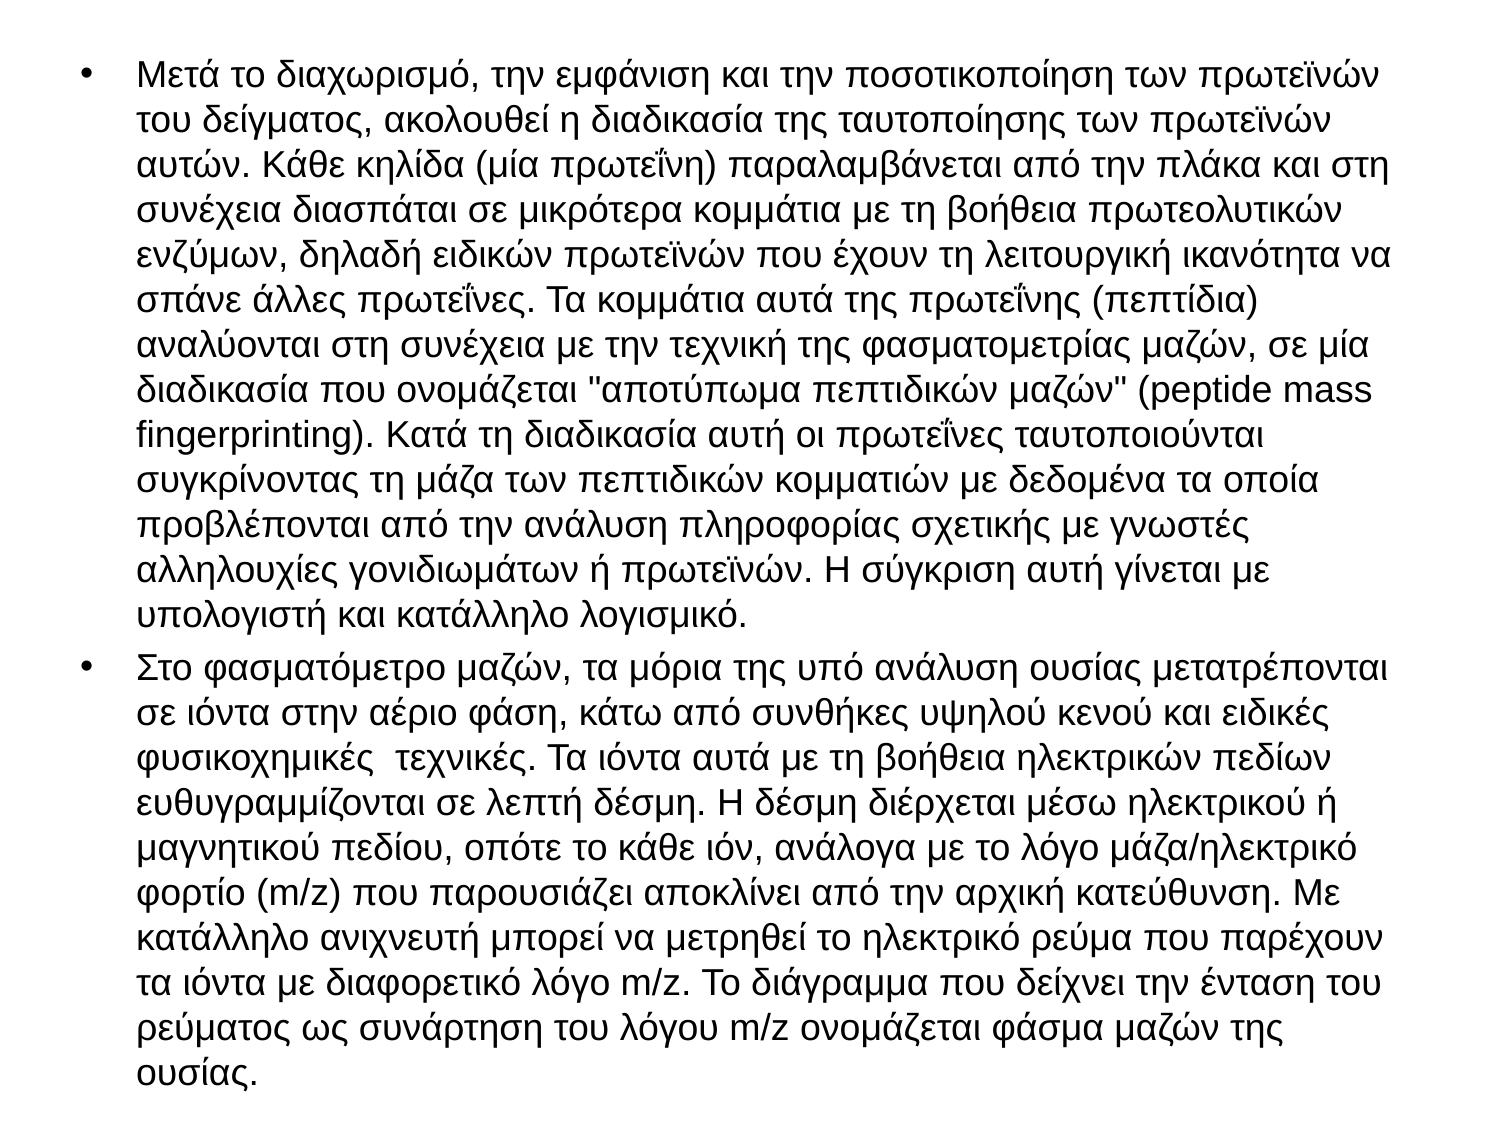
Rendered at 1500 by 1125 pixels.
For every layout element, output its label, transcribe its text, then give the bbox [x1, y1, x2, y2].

list Μετά το διαχωρισμό, την εμφάνιση και την ποσοτικοποίηση των πρωτεϊνών του δείγματος, ακολουθεί η διαδικασία της ταυτοποίησης των πρωτεϊνών αυτών. Κάθε κηλίδα (μία πρωτεΐνη) παραλαμβάνεται από την πλάκα και στη συνέχεια διασπάται σε μικρότερα κομμάτια με τη βοήθεια πρωτεολυτικών ενζύμων, δηλαδή ειδικών πρωτεϊνών που έχουν τη λειτουργική ικανότητα να σπάνε άλλες πρωτεΐνες. Τα κομμάτια αυτά της πρωτεΐνης (πεπτίδια) αναλύονται στη συνέχεια με την τεχνική της φασματομετρίας μαζών, σε μία διαδικασία που ονομάζεται "αποτύπωμα πεπτιδικών μαζών" (peptide mass fingerprinting). Κατά τη διαδικασία αυτή οι πρωτεΐνες ταυτοποιούνται συγκρίνοντας τη μάζα των πεπτιδικών κομματιών με δεδομένα τα οποία προβλέπονται από την ανάλυση πληροφορίας σχετικής με γνωστές αλληλουχίες γονιδιωμάτων ή πρωτεϊνών. Η σύγκριση αυτή γίνεται με υπολογιστή και κατάλληλο λογισμικό. Στο φασματόμετρο μαζών, τα μόρια της υπό ανάλυση ουσίας μετατρέπονται σε ιόντα στην αέριο φάση, κάτω από συνθήκες υψηλού κενού και ειδικές φυσικοχημικές τεχνικές. Τα ιόντα αυτά με τη βοήθεια ηλεκτρικών πεδίων ευθυγραμμίζονται σε λεπτή δέσμη. Η δέσμη διέρχεται μέσω ηλεκτρικού ή μαγνητικού πεδίου, οπότε το κάθε ιόν, ανάλογα με το λόγο μάζα/ηλεκτρικό φορτίο (m/z) που παρουσιάζει αποκλίνει από την αρχική κατεύθυνση. Με κατάλληλο ανιχνευτή μπορεί να μετρηθεί το ηλεκτρικό ρεύμα που παρέχουν τα ιόντα με διαφορετικό λόγο m/z. To διάγραμμα που δείχνει την ένταση του ρεύματος ως συνάρτηση του λόγου m/z ονομάζεται φάσμα μαζών της ουσίας. [64, 42, 1425, 1125]
